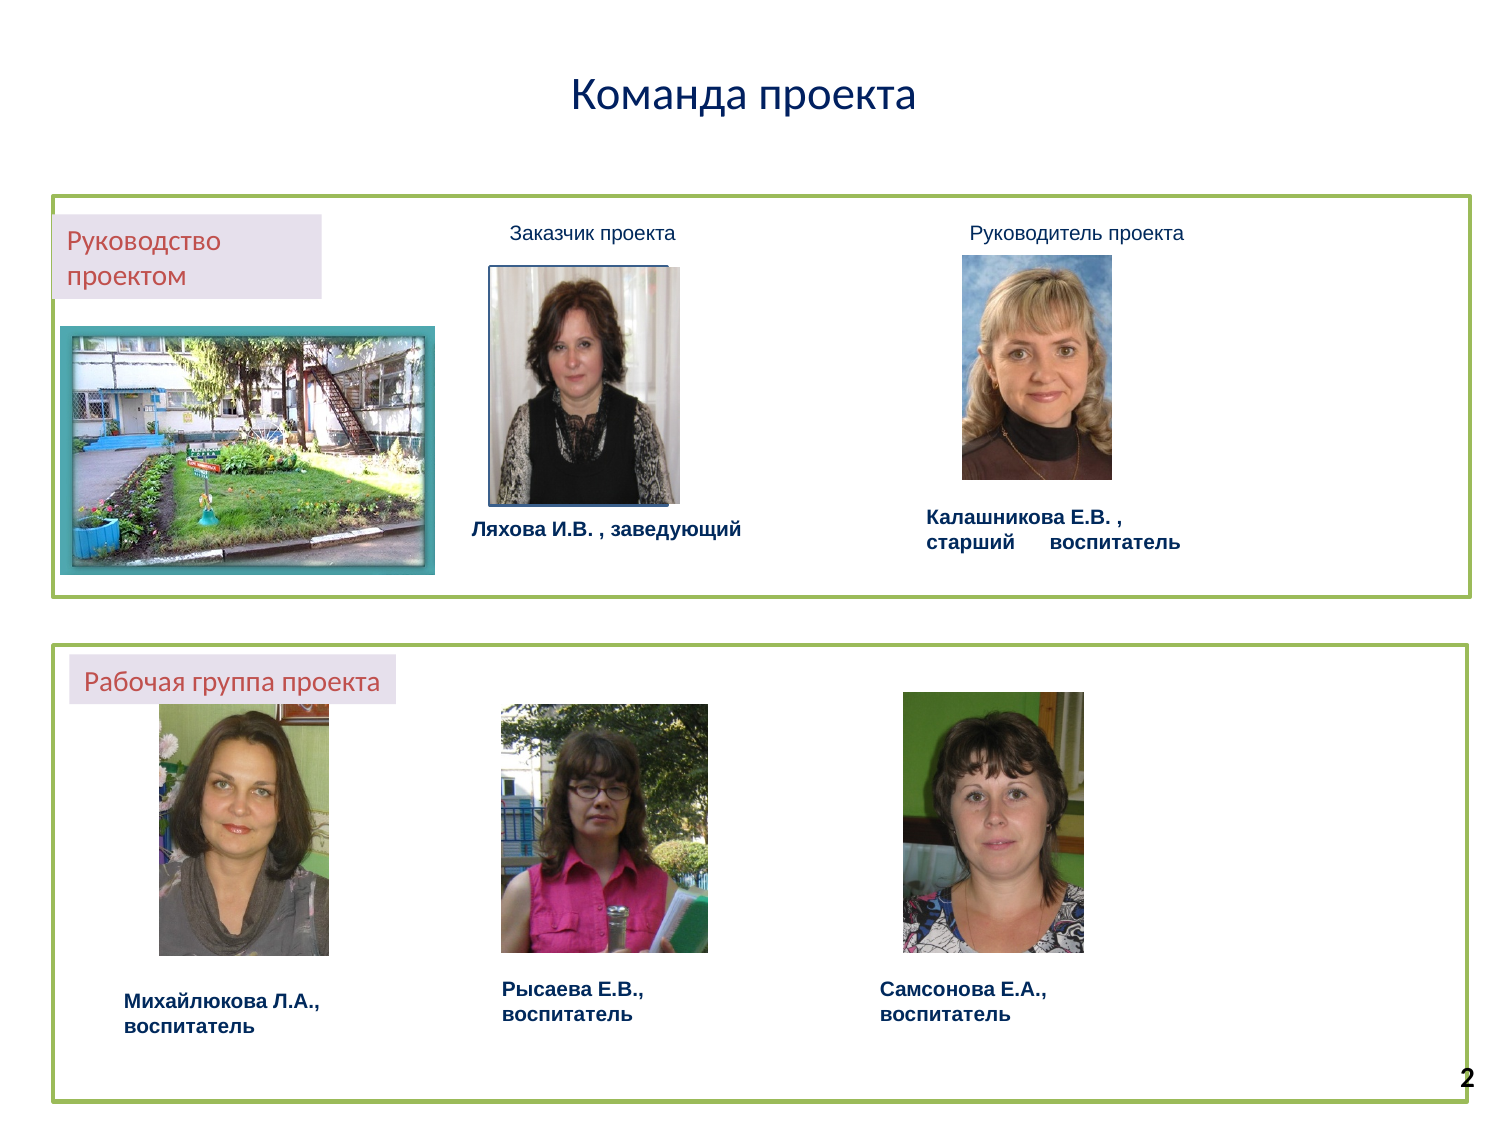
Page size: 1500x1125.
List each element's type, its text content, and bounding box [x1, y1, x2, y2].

picture [501, 703, 708, 954]
picture [903, 692, 1084, 953]
picture [59, 325, 435, 575]
text_box [51, 194, 1472, 599]
text_box Калашникова Е.В. , старший воспитатель [903, 503, 1294, 554]
text_box Рысаева Е.В., воспитатель [501, 975, 742, 1051]
picture [962, 255, 1112, 480]
title Команда проекта [40, 54, 1459, 127]
text_box Заказчик проекта [466, 219, 719, 245]
text_box [51, 643, 1469, 1104]
text_box Руководитель проекта [868, 219, 1222, 245]
picture [489, 266, 680, 504]
text_box Михайлюкова Л.А., воспитатель [123, 987, 389, 1038]
text_box Руководство проектом [52, 214, 322, 299]
text_box Рабочая группа проекта [69, 654, 396, 705]
text_box Самсонова Е.А., воспитатель [879, 975, 1152, 1051]
text_box Ляхова И.В. , заведующий [454, 515, 754, 566]
slide_number 2 [1139, 1045, 1490, 1106]
picture [159, 703, 330, 956]
